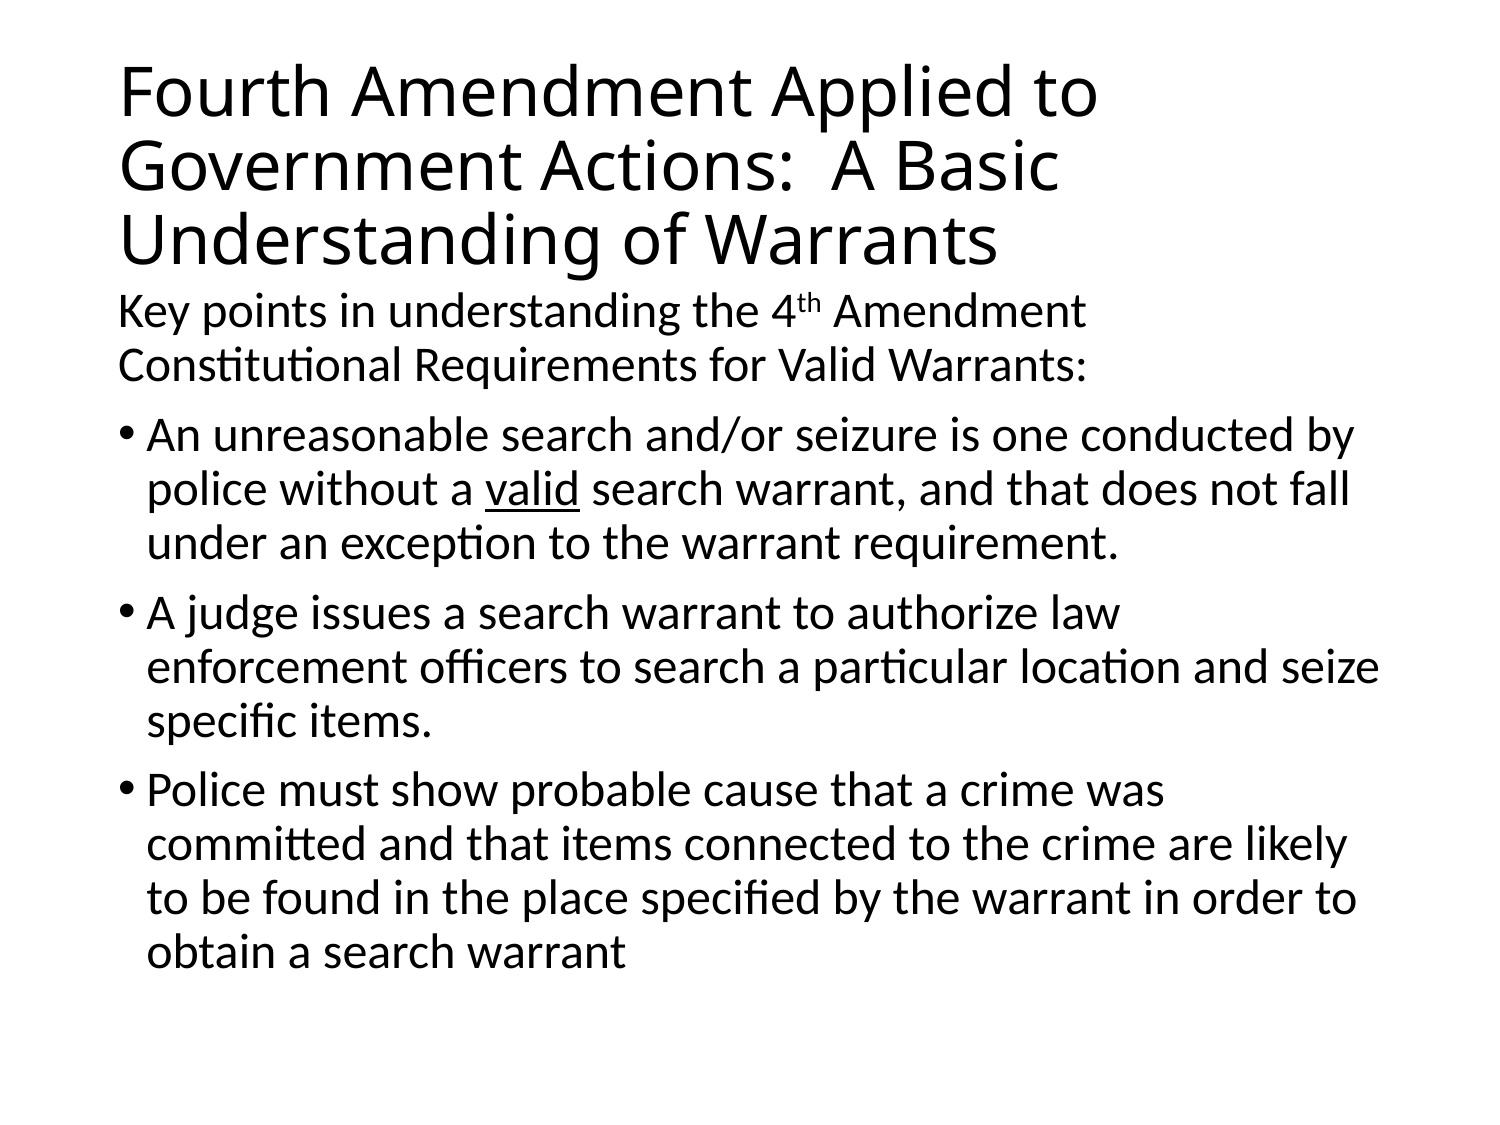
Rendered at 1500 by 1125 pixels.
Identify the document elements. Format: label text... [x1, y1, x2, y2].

list Key points in understanding the 4th Amendment Constitutional Requirements for Valid Warrants: An unreasonable search and/or seizure is one conducted by police without a valid search warrant, and that does not fall under an exception to the warrant requirement. A judge issues a search warrant to authorize law enforcement officers to search a particular location and seize specific items. Police must show probable cause that a crime was committed and that items connected to the crime are likely to be found in the place specified by the warrant in order to obtain a search warrant [102, 277, 1398, 992]
title Fourth Amendment Applied to Government Actions: A Basic Understanding of Warrants [102, 59, 1398, 277]
